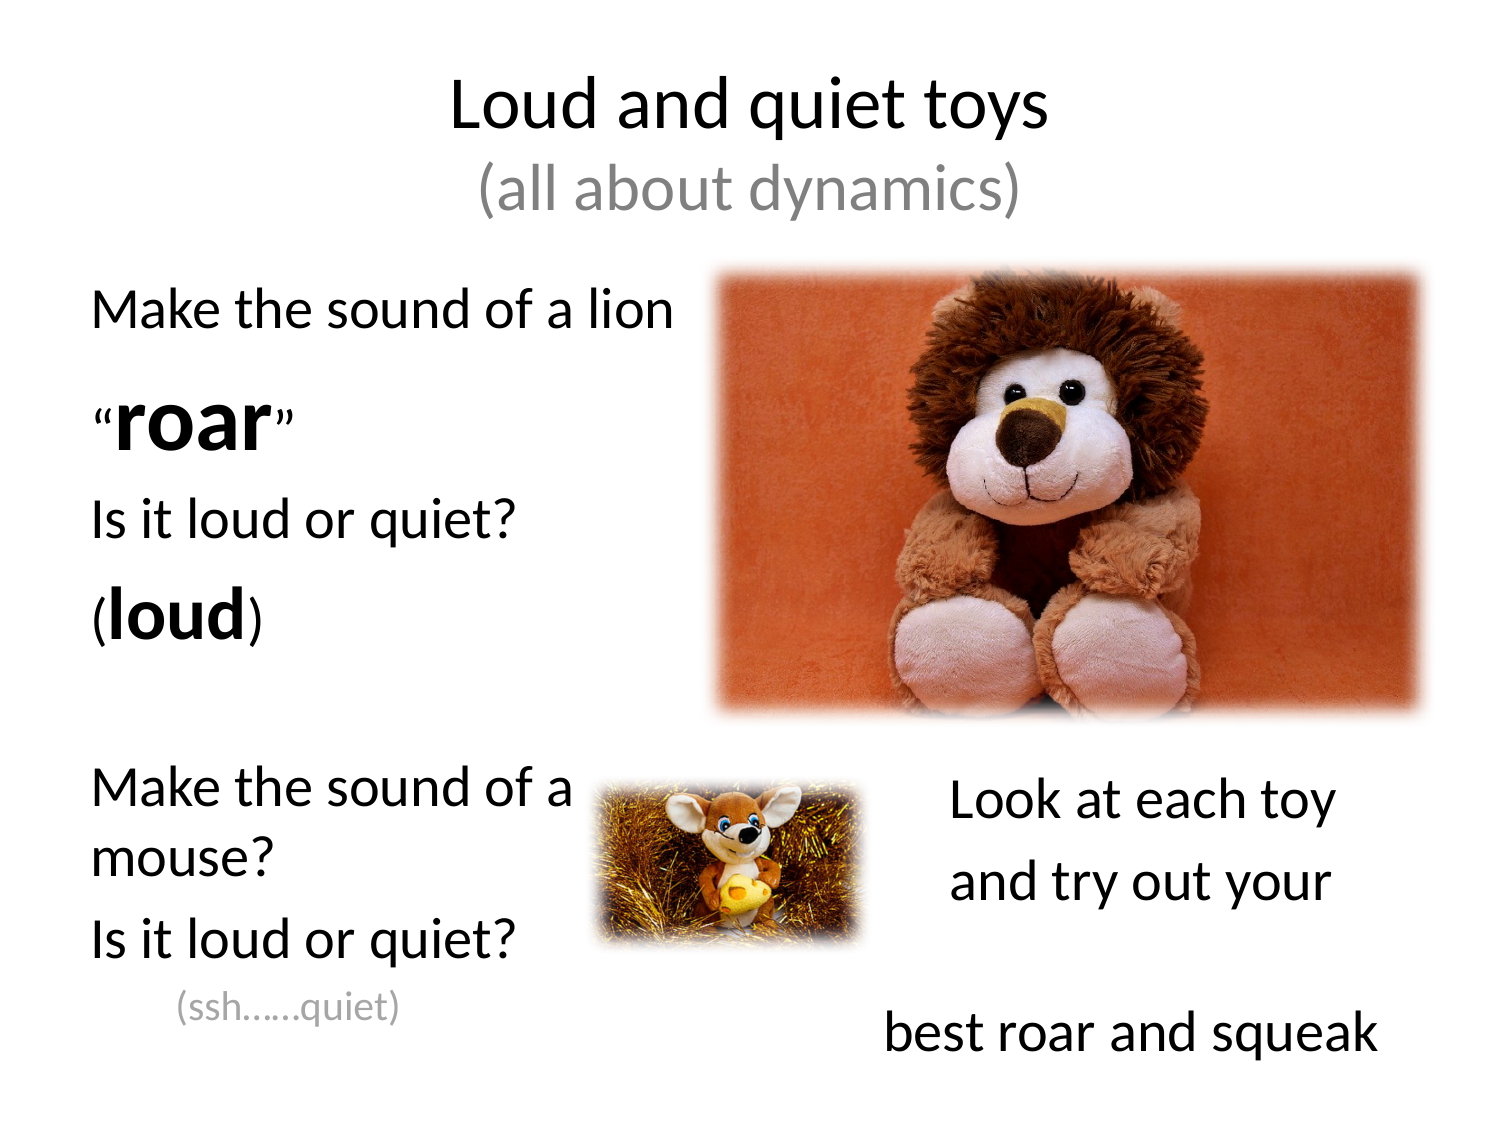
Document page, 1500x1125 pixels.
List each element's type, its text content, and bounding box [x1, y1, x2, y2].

list Look at each toy and try out your best roar and squeak [762, 736, 1425, 1005]
title Loud and quiet toys (all about dynamics) [75, 45, 1425, 233]
picture [584, 774, 873, 956]
list Make the sound of a lion “roar” Is it loud or quiet? (loud) Make the sound of a mouse? Is it loud or quiet? (ssh……quiet) [75, 262, 738, 1005]
picture [700, 255, 1436, 729]
